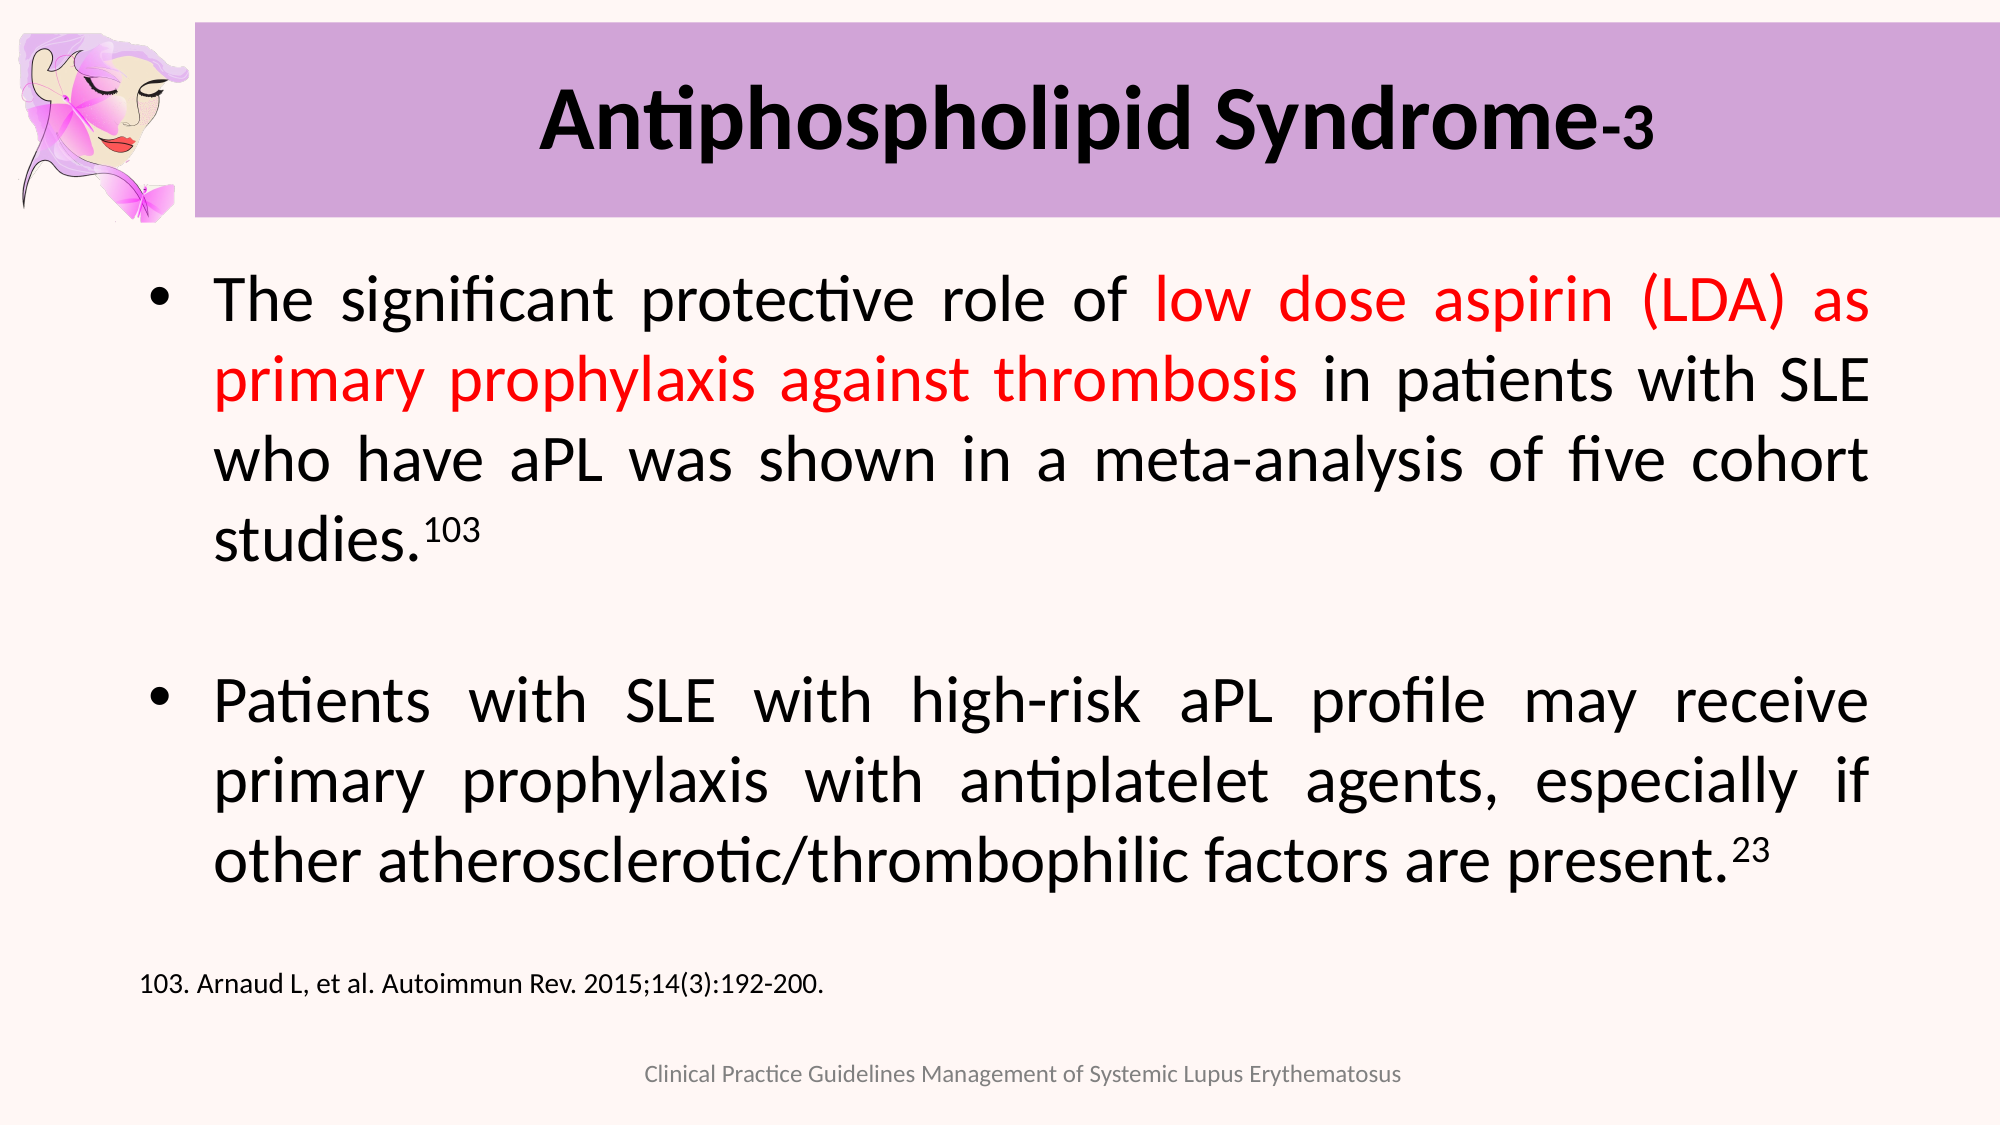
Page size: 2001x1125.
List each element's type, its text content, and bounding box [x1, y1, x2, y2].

text_box 103. Arnaud L, et al. Autoimmun Rev. 2015;14(3):192-200. [123, 961, 1887, 1066]
title Antiphospholipid Syndrome-3 [195, 22, 2000, 218]
list The significant protective role of low dose aspirin (LDA) as primary prophylaxis against thrombosis in patients with SLE who have aPL was shown in a meta-analysis of five cohort studies.103 Patients with SLE with high-risk aPL profile may receive primary prophylaxis with antiplatelet agents, especially if other atherosclerotic/thrombophilic factors are present.23 [123, 247, 1887, 961]
picture [0, 10, 210, 248]
